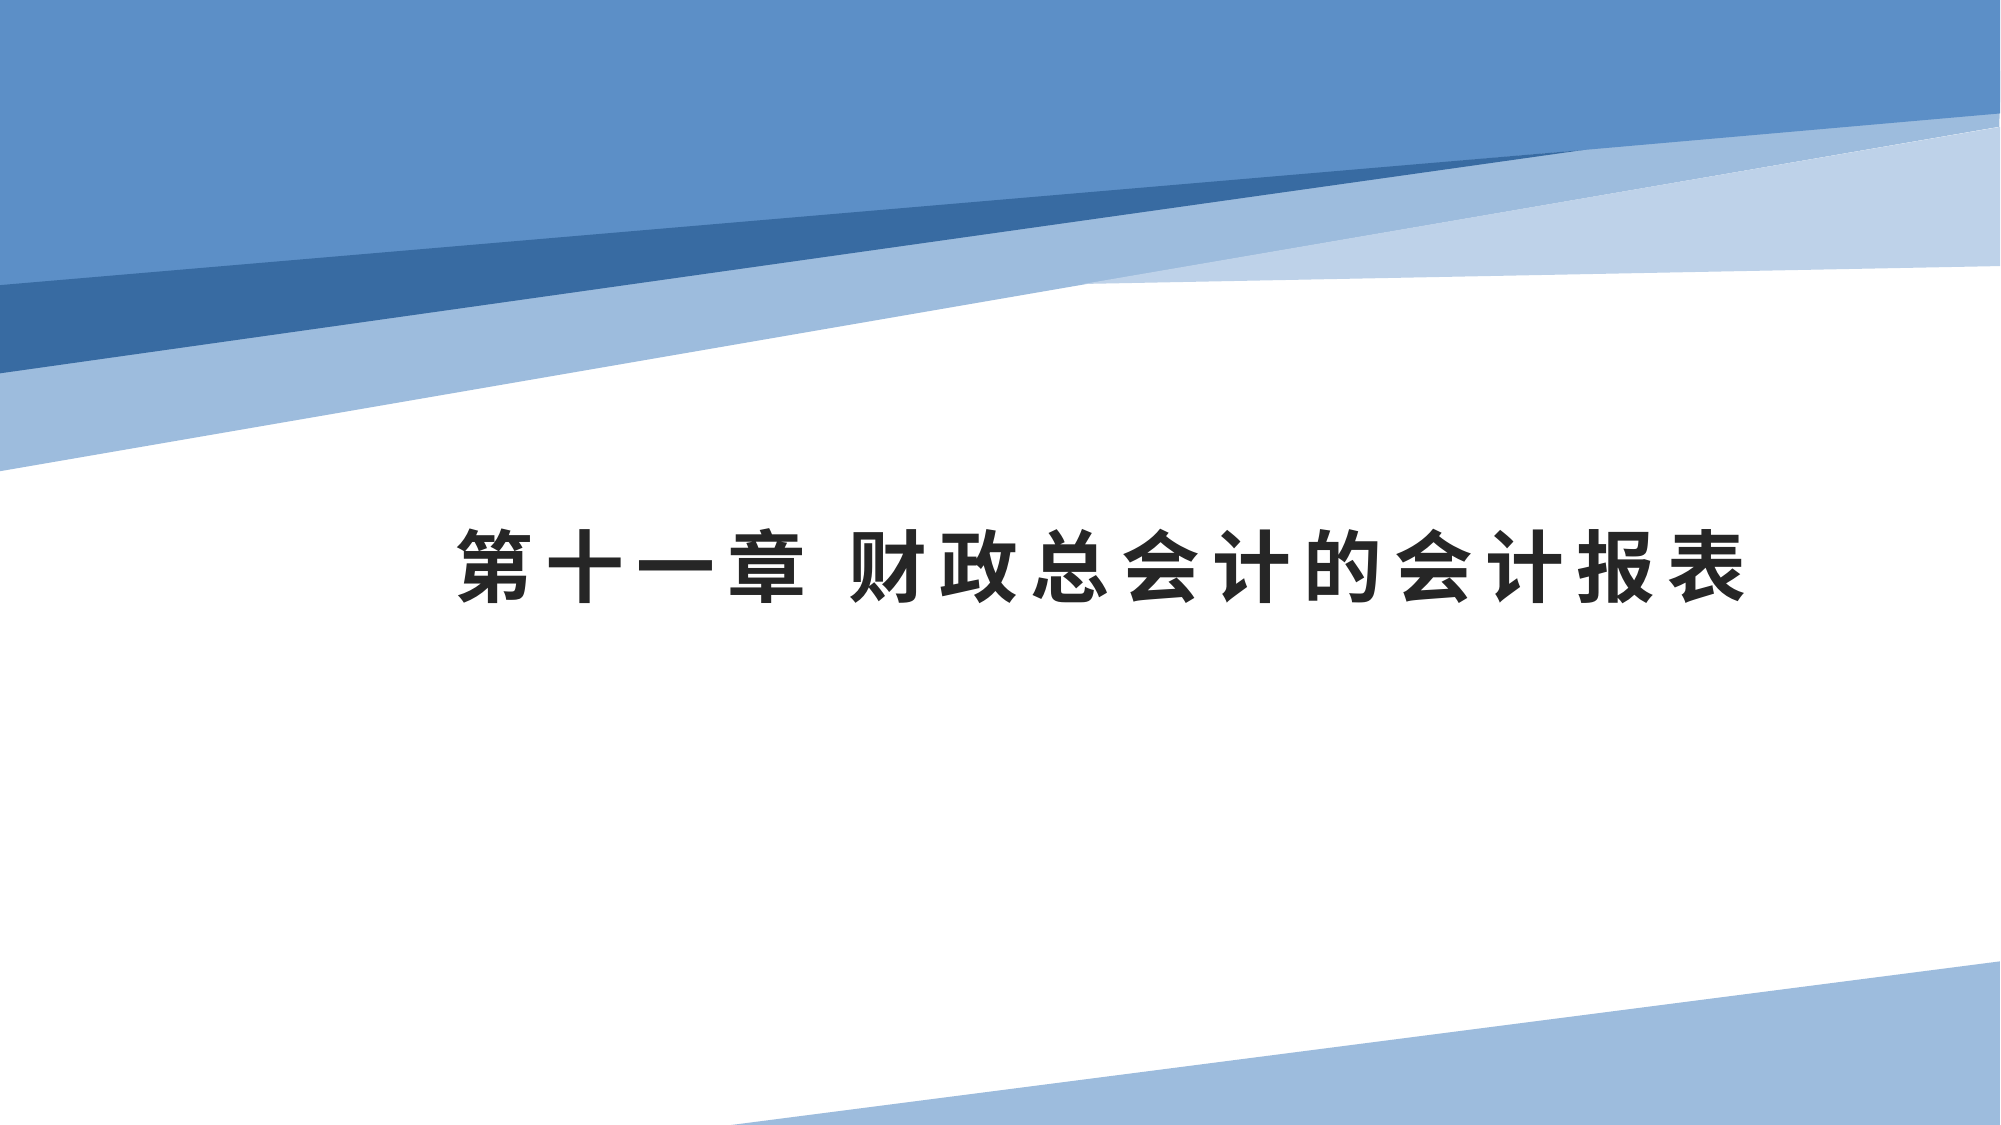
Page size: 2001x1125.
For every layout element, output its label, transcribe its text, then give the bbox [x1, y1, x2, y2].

title 第十一章 财政总会计的会计报表 [375, 443, 1826, 620]
